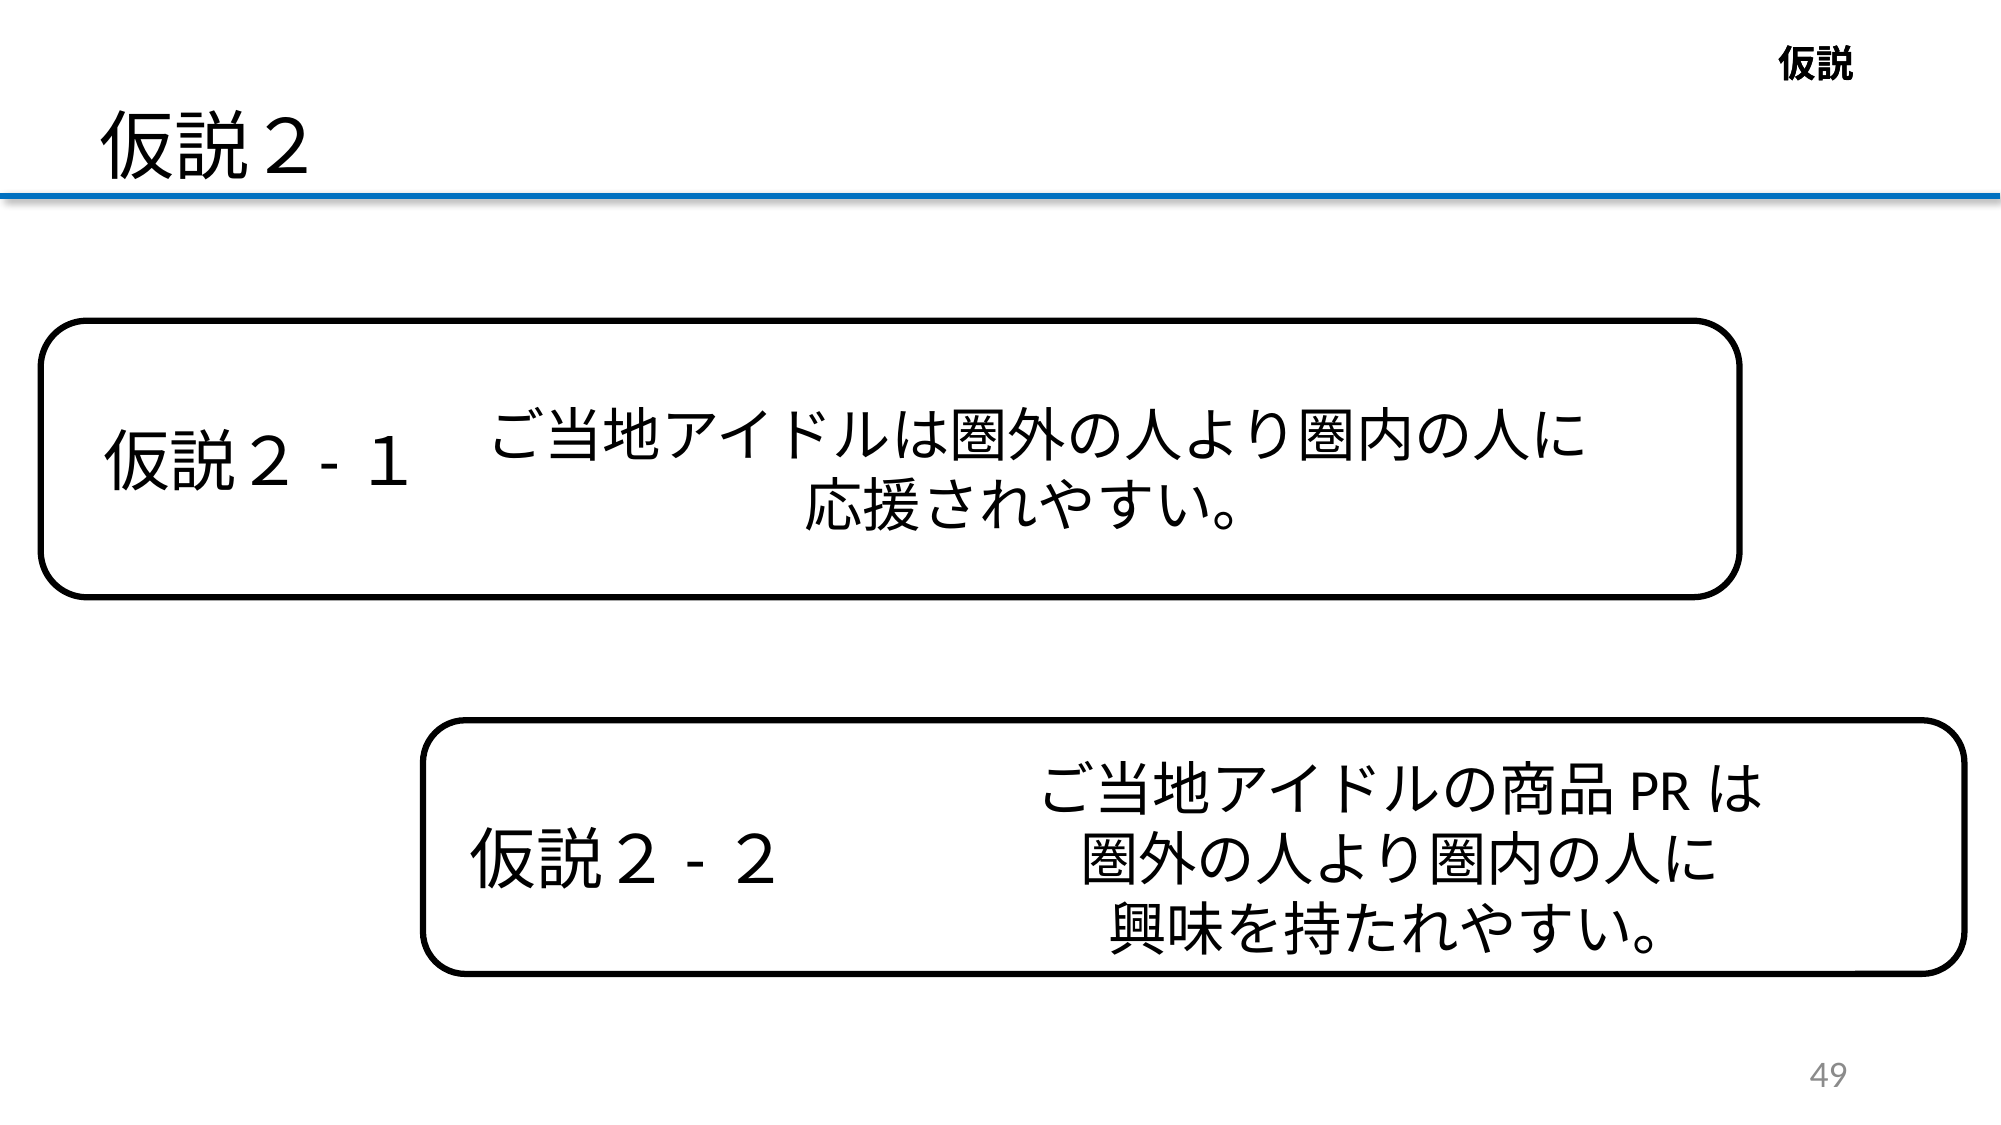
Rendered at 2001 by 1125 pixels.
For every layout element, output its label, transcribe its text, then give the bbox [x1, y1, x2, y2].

slide_number 49 [1412, 1042, 1863, 1103]
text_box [422, 720, 1965, 974]
text_box 仮説 [1764, 33, 1869, 93]
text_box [40, 320, 1740, 598]
text_box 仮説２ [84, 91, 340, 197]
